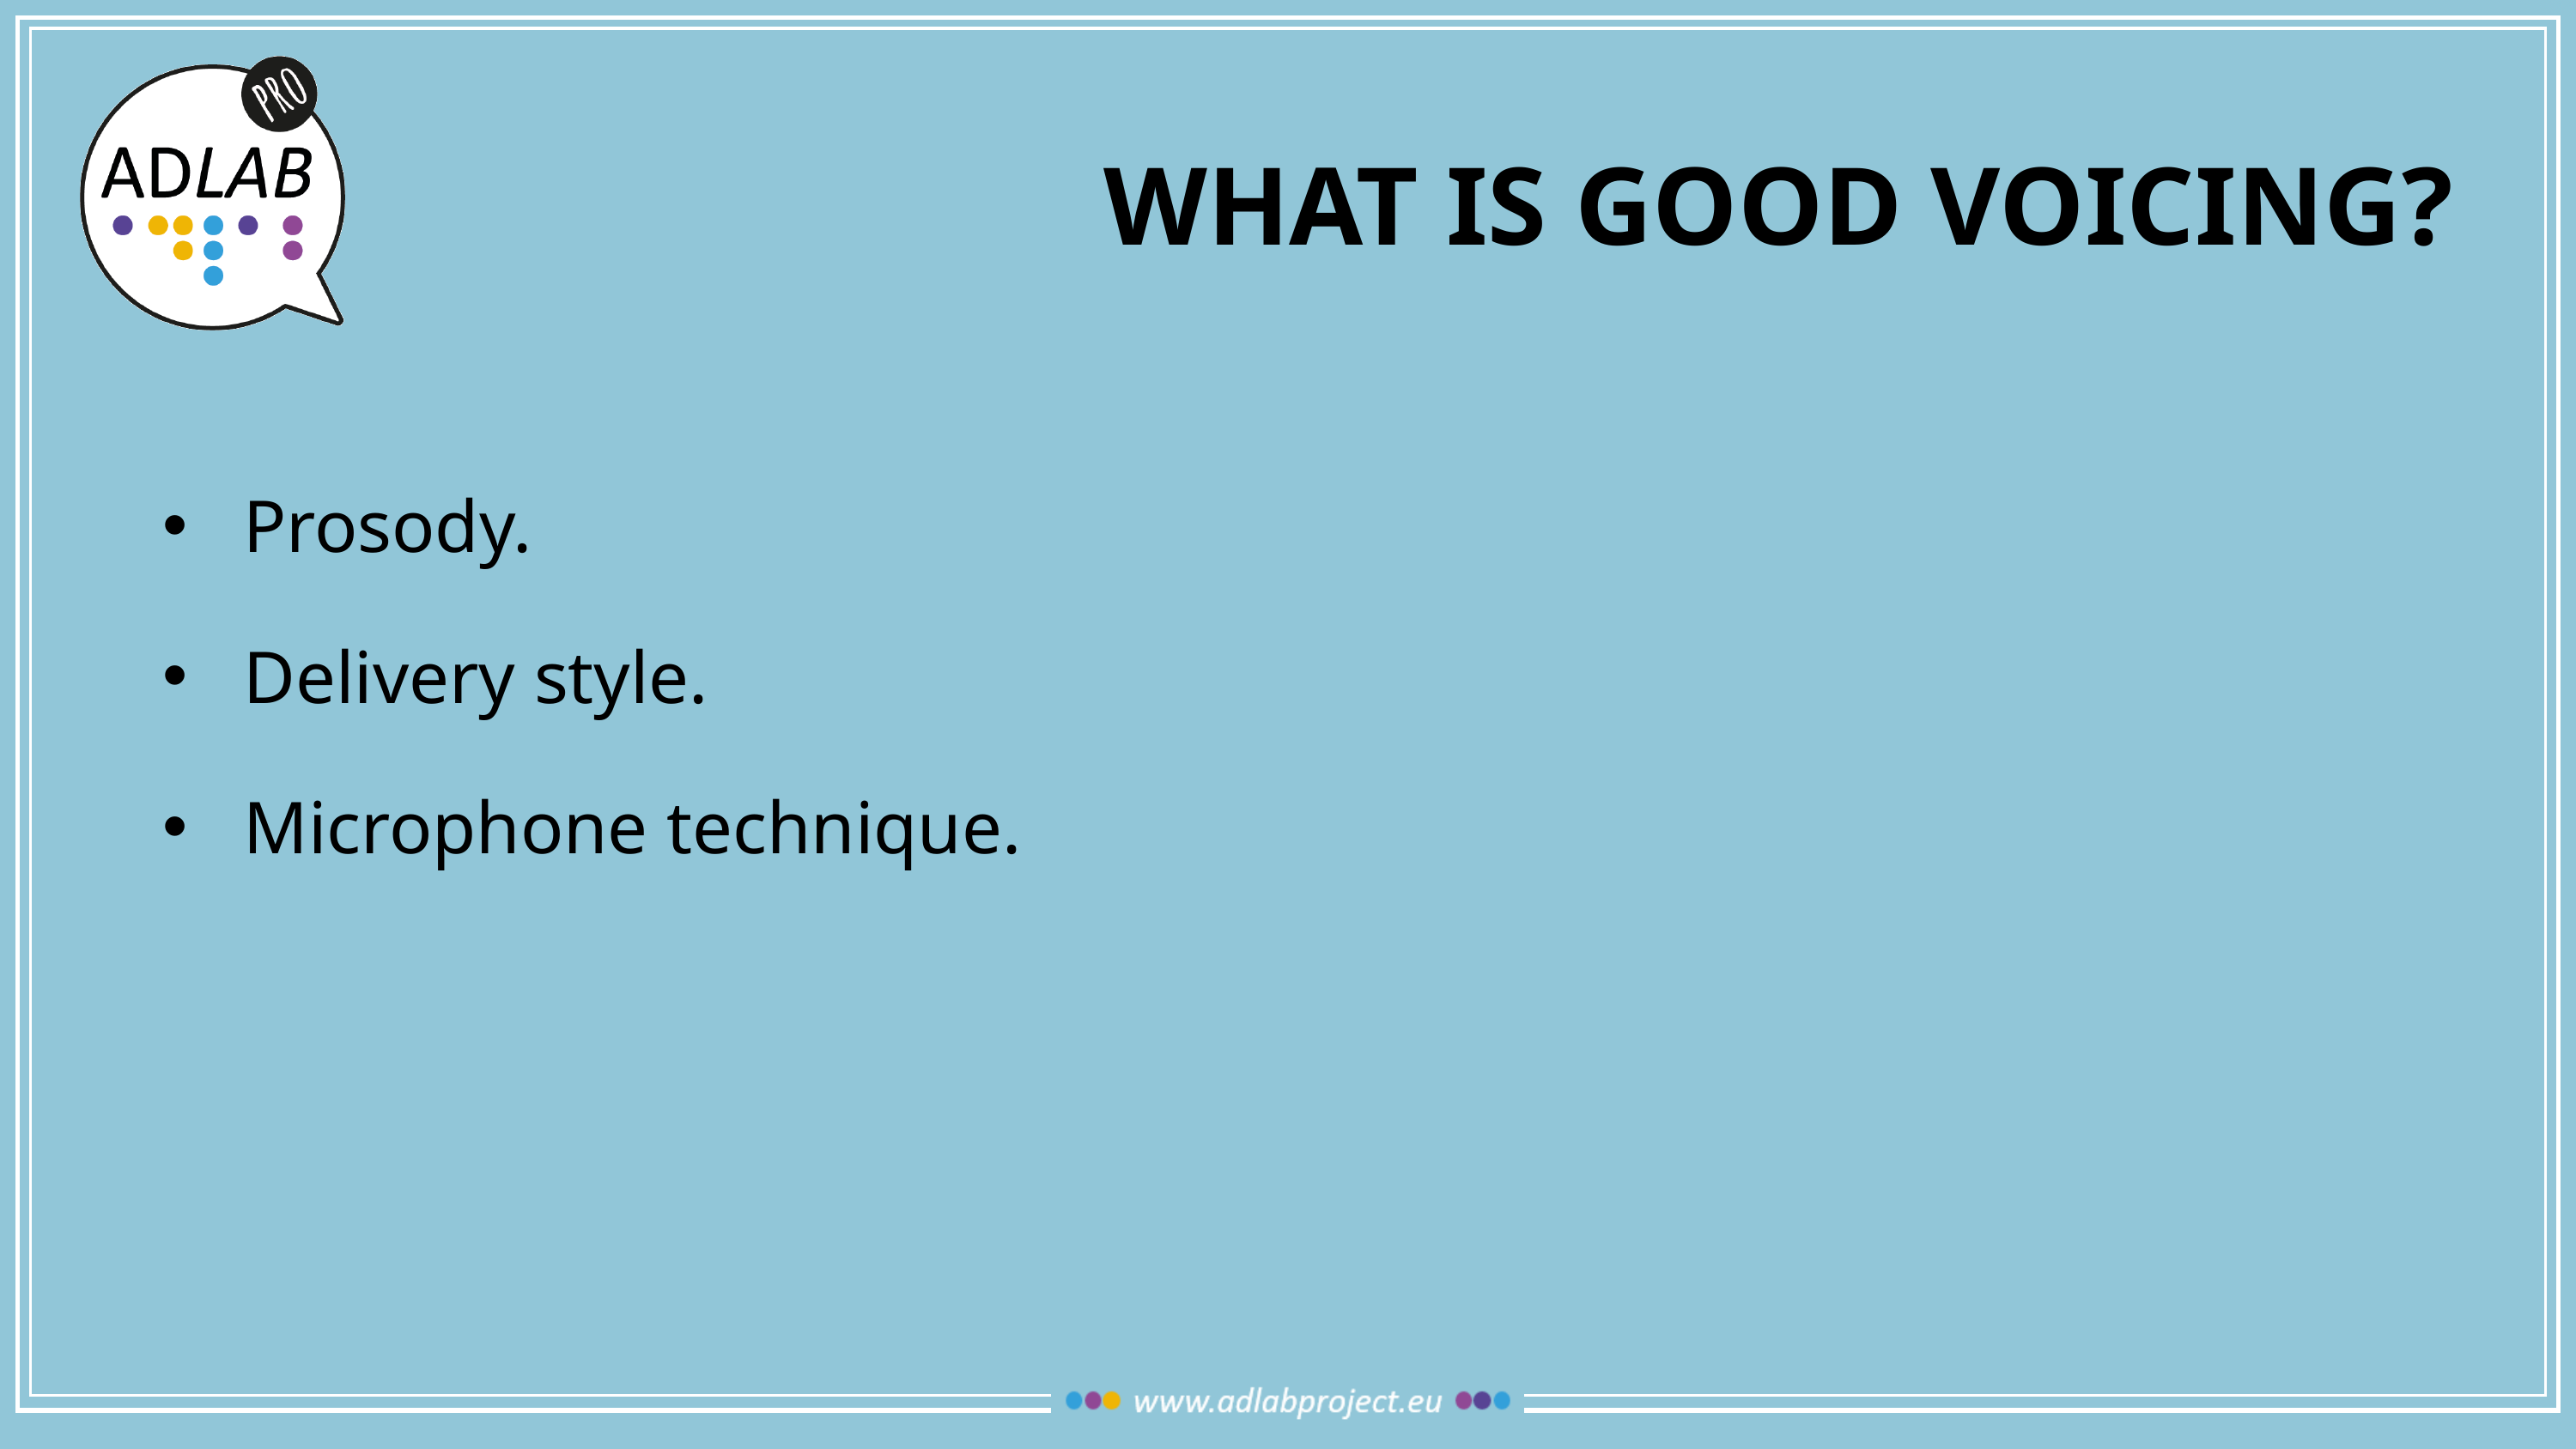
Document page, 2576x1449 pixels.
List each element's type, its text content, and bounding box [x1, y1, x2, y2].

picture [1051, 1378, 1524, 1429]
title WHAT IS GOOD VOICING? [384, 70, 2467, 351]
list Prosody. Delivery style. Microphone technique. [150, 431, 2467, 972]
picture [72, 49, 353, 330]
